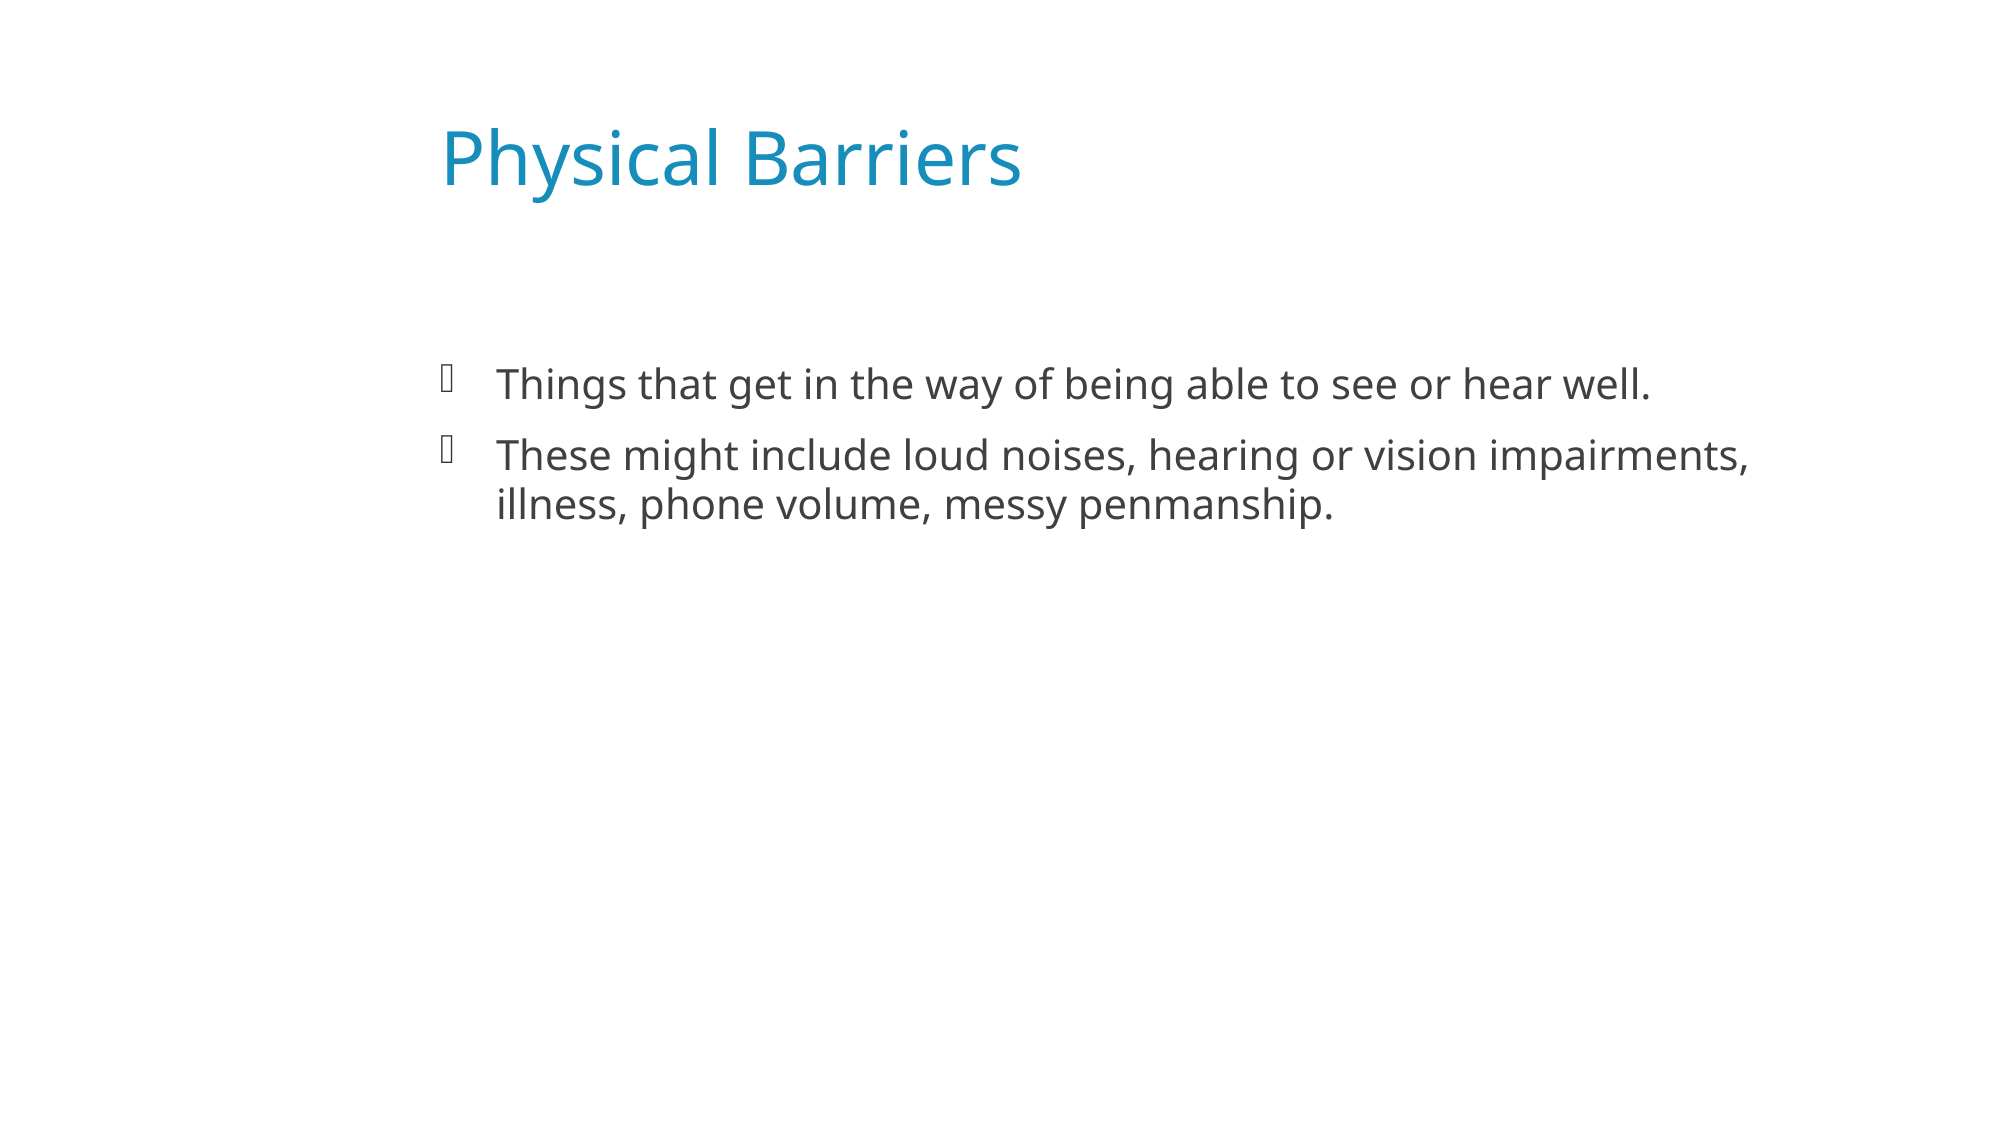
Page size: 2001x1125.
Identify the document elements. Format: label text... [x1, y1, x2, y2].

list Things that get in the way of being able to see or hear well. These might include loud noises, hearing or vision impairments, illness, phone volume, messy penmanship. [424, 350, 1888, 1074]
title Physical Barriers [425, 102, 1888, 313]
